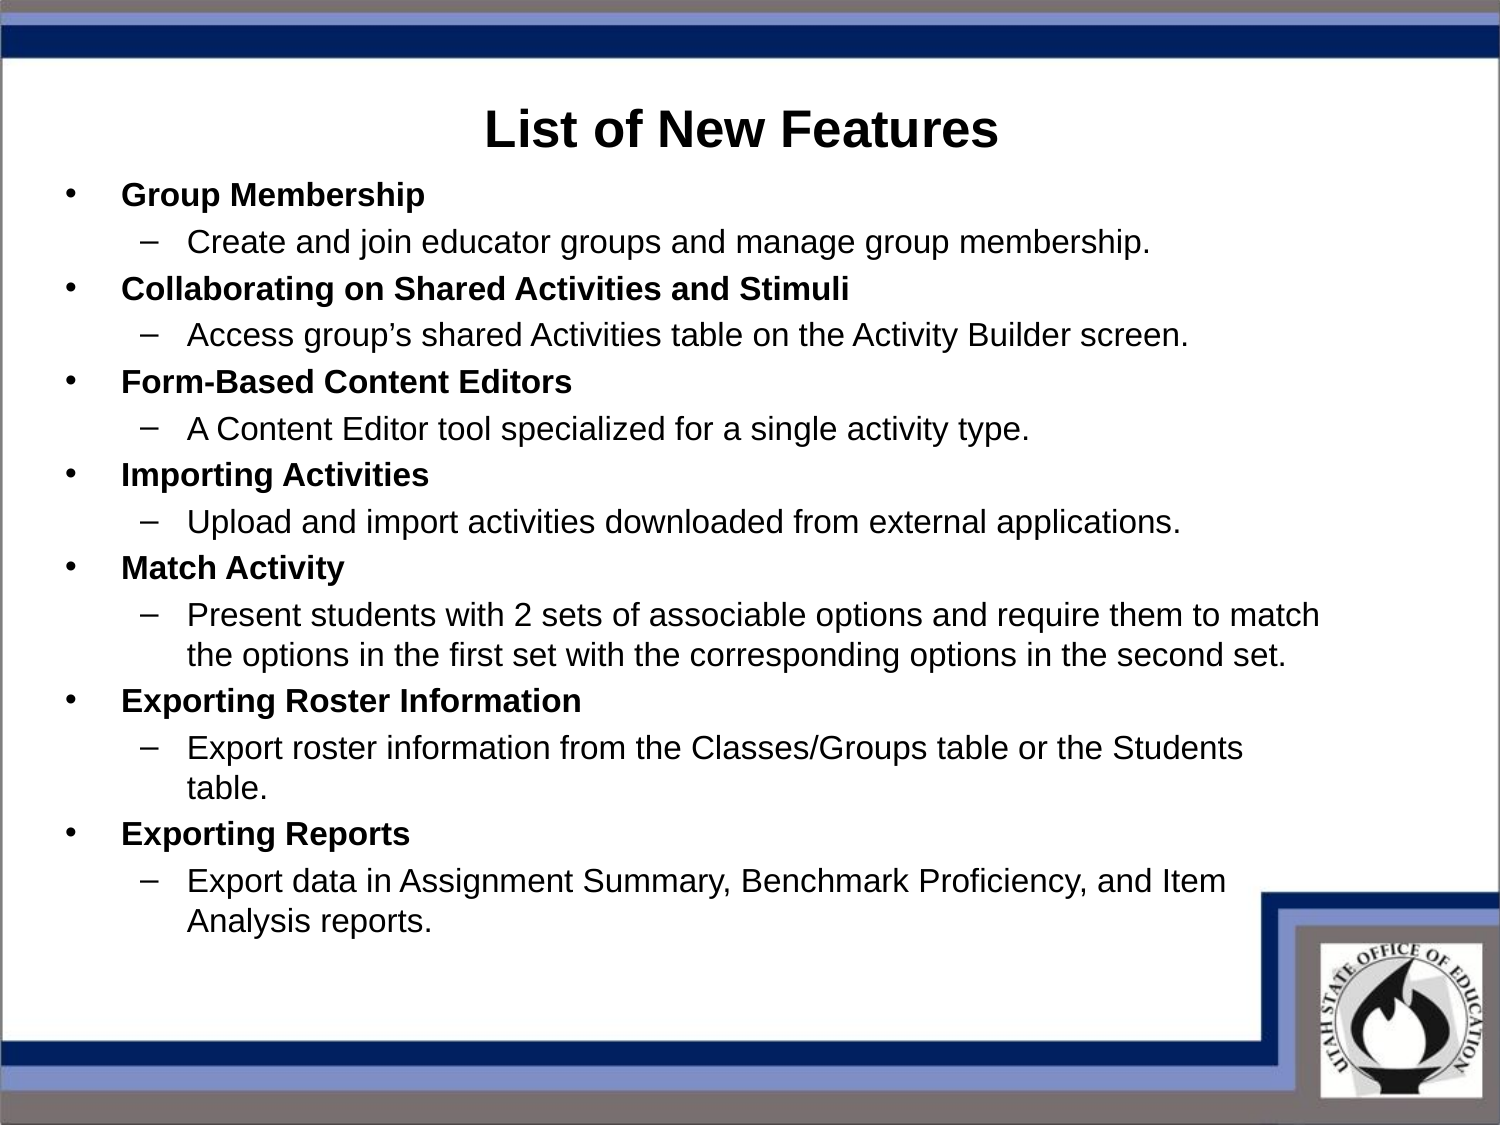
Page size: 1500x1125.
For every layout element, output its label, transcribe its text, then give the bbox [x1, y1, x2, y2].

list Group Membership Create and join educator groups and manage group membership. Collaborating on Shared Activities and Stimuli Access group’s shared Activities table on the Activity Builder screen. Form-Based Content Editors A Content Editor tool specialized for a single activity type. Importing Activities Upload and import activities downloaded from external applications. Match Activity Present students with 2 sets of associable options and require them to match the options in the first set with the corresponding options in the second set. Exporting Roster Information Export roster information from the Classes/Groups table or the Students table. Exporting Reports Export data in Assignment Summary, Benchmark Proficiency, and Item Analysis reports. [50, 166, 1344, 702]
picture [0, 0, 1500, 1125]
title List of New Features [103, 87, 1397, 167]
